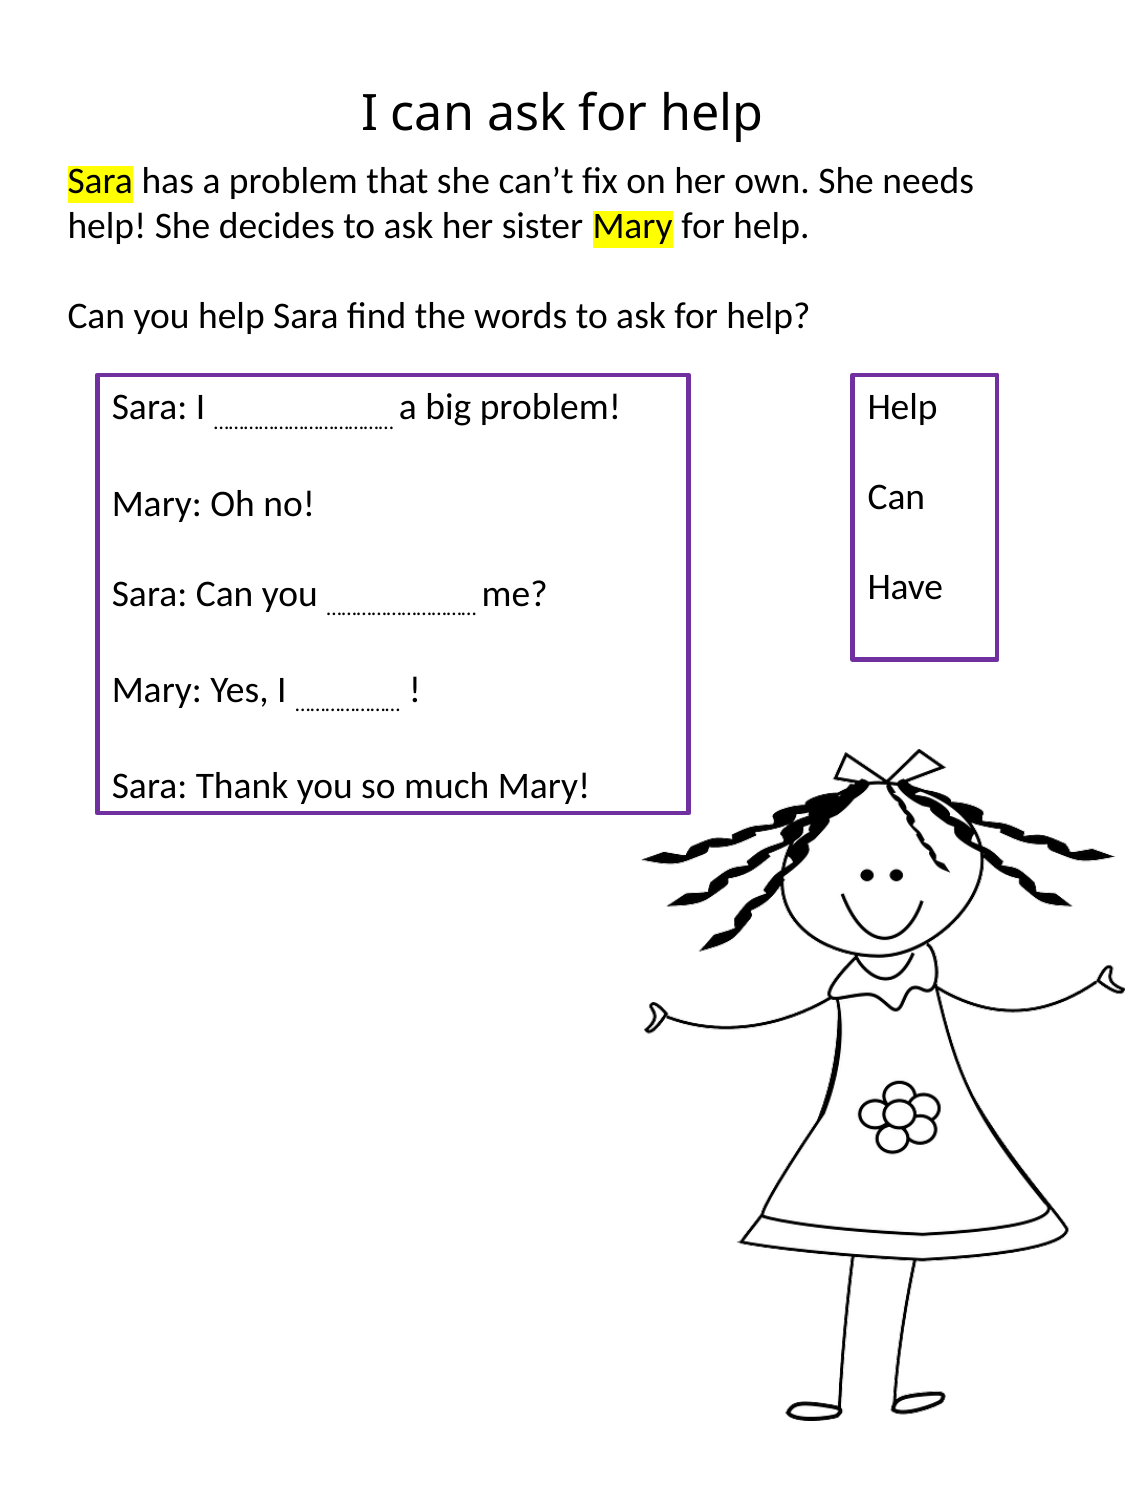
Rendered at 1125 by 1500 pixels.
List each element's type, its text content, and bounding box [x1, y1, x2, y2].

text_box Sara: I ……………………………… a big problem! Mary: Oh no! Sara: Can you ………………………… me? Mary: Yes, I ………………… ! Sara: Thank you so much Mary! [97, 374, 689, 814]
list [641, 749, 1125, 1421]
title I can ask for help [77, 79, 1048, 148]
text_box Help Can Have [852, 374, 998, 660]
text_box Sara has a problem that she can’t fix on her own. She needs help! She decides to ask her sister Mary for help. Can you help Sara find the words to ask for help? [52, 148, 1048, 344]
